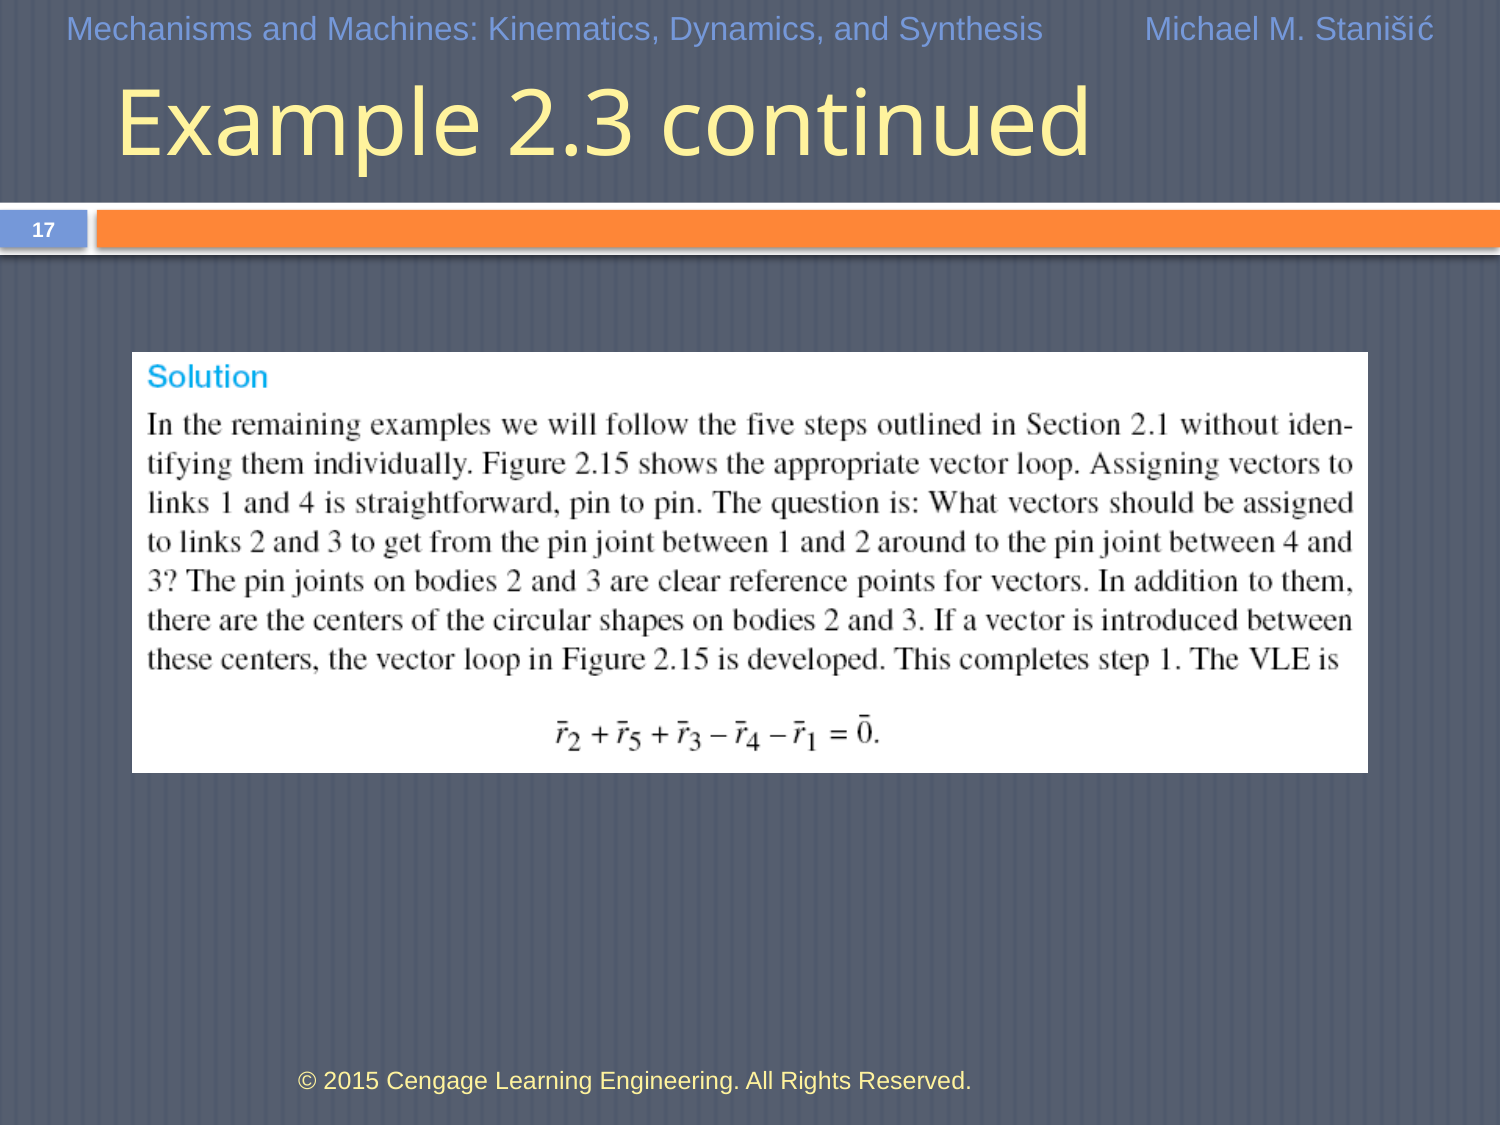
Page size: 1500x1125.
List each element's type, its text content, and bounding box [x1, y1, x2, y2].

footer © 2015 Cengage Learning Engineering. All Rights Reserved. [106, 1050, 996, 1110]
text_box Mechanisms and Machines: Kinematics, Dynamics, and Synthesis Michael M. Stanišić [0, 0, 1500, 55]
slide_number 17 [0, 208, 88, 249]
picture [132, 351, 1368, 773]
title Example 2.3 continued [99, 55, 1438, 201]
